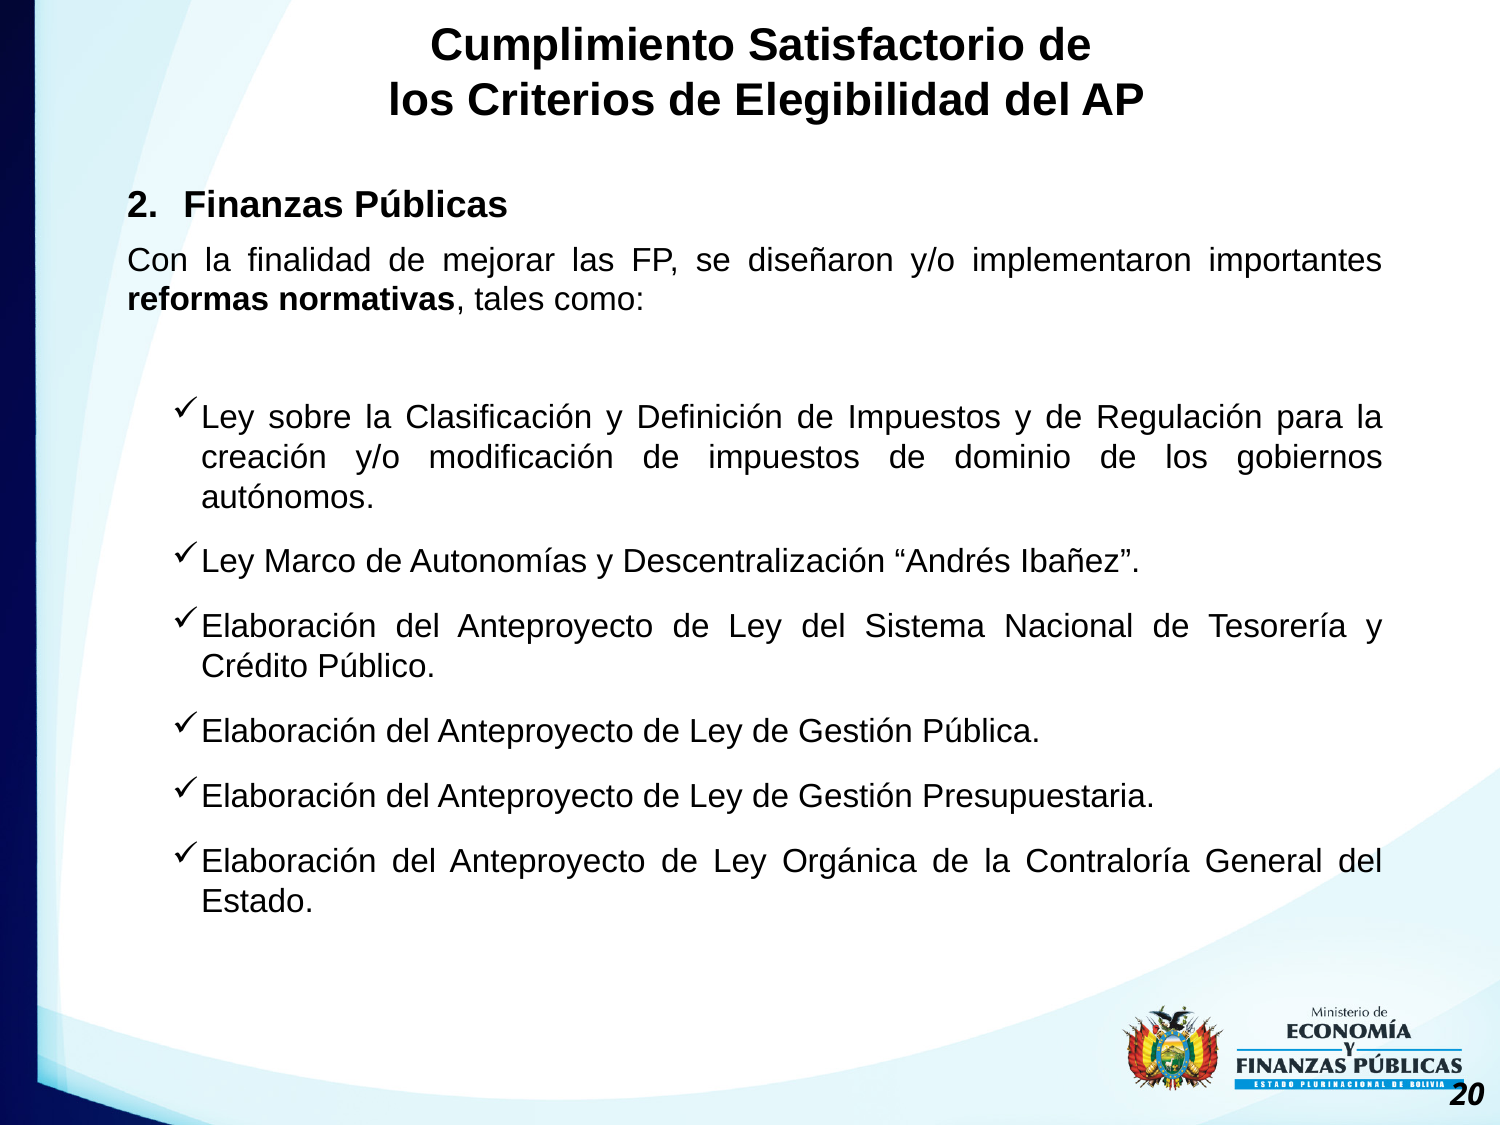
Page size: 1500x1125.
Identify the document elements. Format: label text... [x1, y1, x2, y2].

picture [0, 0, 1500, 1125]
text_box Cumplimiento Satisfactorio de los Criterios de Elegibilidad del AP [35, 7, 1500, 172]
text_box Finanzas Públicas Con la finalidad de mejorar las FP, se diseñaron y/o implementaron importantes reformas normativas, tales como: Ley sobre la Clasificación y Definición de Impuestos y de Regulación para la creación y/o modificación de impuestos de dominio de los gobiernos autónomos. Ley Marco de Autonomías y Descentralización “Andrés Ibañez”. Elaboración del Anteproyecto de Ley del Sistema Nacional de Tesorería y Crédito Público. Elaboración del Anteproyecto de Ley de Gestión Pública. Elaboración del Anteproyecto de Ley de Gestión Presupuestaria. Elaboración del Anteproyecto de Ley Orgánica de la Contraloría General del Estado. [112, 172, 1400, 992]
slide_number 20 [1124, 1046, 1500, 1125]
